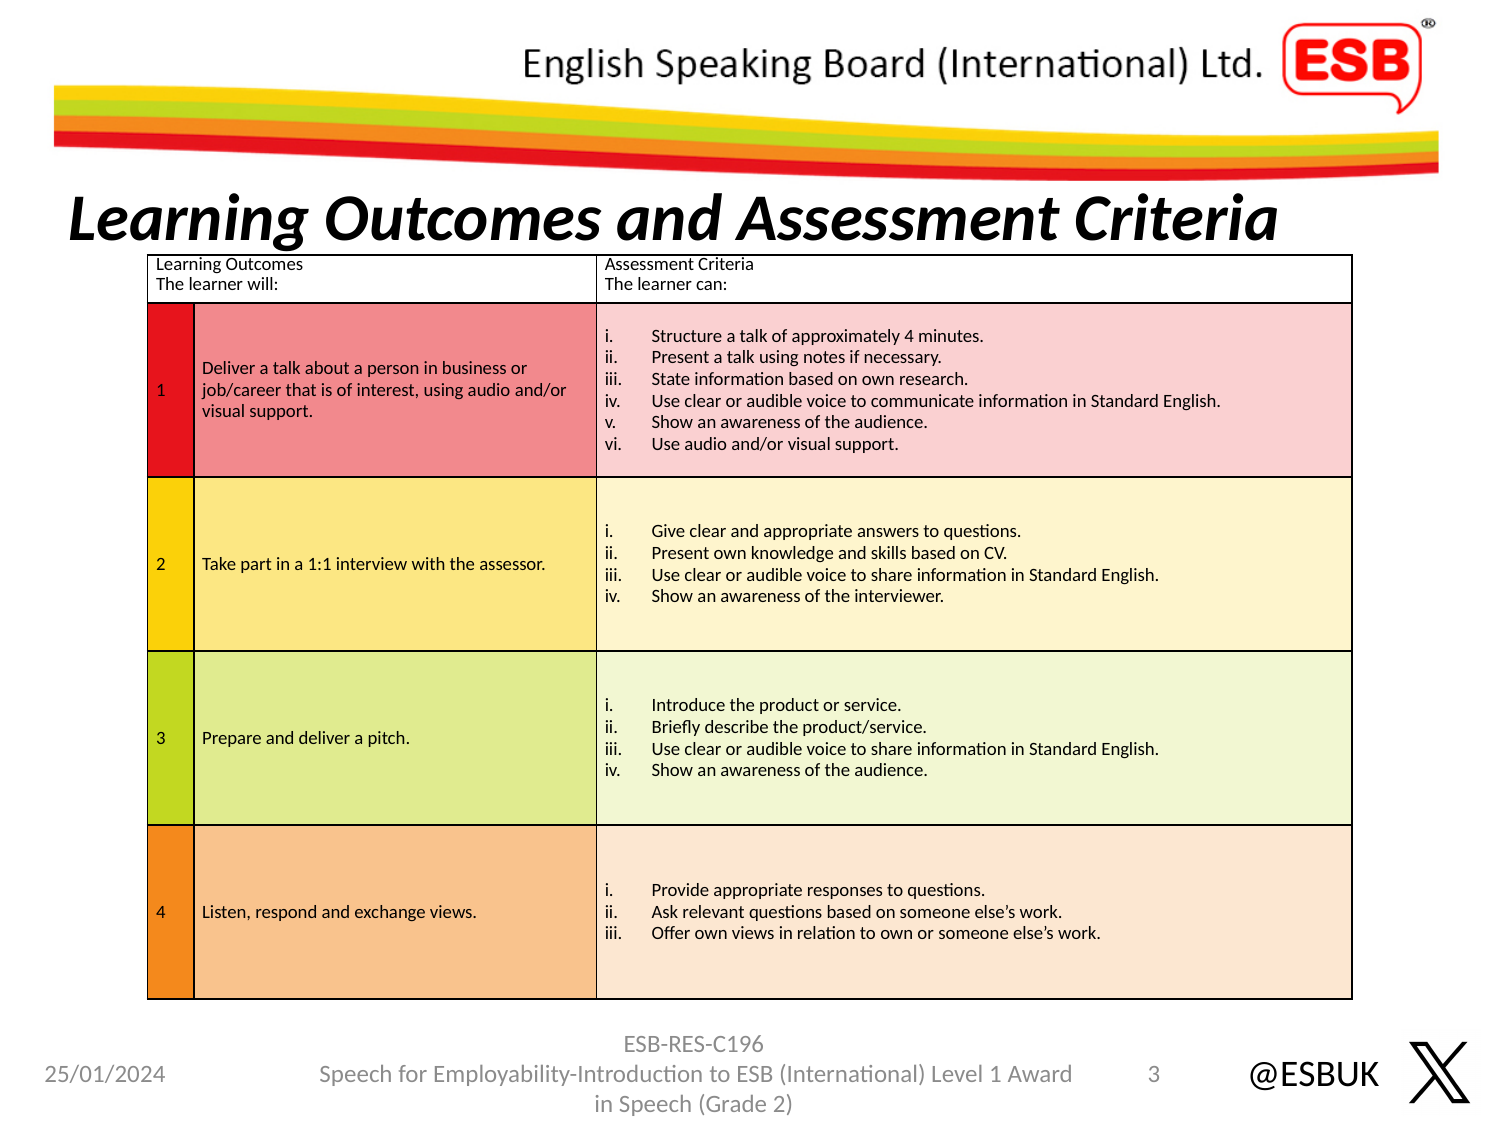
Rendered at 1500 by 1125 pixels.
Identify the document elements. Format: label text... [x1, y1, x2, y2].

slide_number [29, 1042, 301, 1103]
title Learning Outcomes and Assessment Criteria [53, 170, 1447, 268]
slide_number 3 [930, 1042, 1176, 1103]
table_cell Prepare and deliver a pitch. [195, 652, 596, 824]
table_cell Provide appropriate responses to questions. Ask relevant questions based on someone else’s work. Offer own views in relation to own or someone else’s work. [597, 826, 1351, 998]
table_cell Introduce the product or service. Briefly describe the product/service. Use clear or audible voice to share information in Standard English. Show an awareness of the audience. [597, 652, 1351, 824]
table_cell Structure a talk of approximately 4 minutes. Present a talk using notes if necessary. State information based on own research. Use clear or audible voice to communicate information in Standard English. Show an awareness of the audience. Use audio and/or visual support. [597, 304, 1351, 476]
table_cell Give clear and appropriate answers to questions. Present own knowledge and skills based on CV. Use clear or audible voice to share information in Standard English. Show an awareness of the interviewer. [597, 478, 1351, 650]
table_cell Take part in a 1:1 interview with the assessor. [195, 478, 596, 650]
table_cell Deliver a talk about a person in business or job/career that is of interest, using audio and/or visual support. [195, 304, 596, 476]
table_header Learning Outcomes The learner will: [148, 256, 596, 302]
table_cell 2 [148, 478, 193, 650]
table_cell 4 [148, 826, 193, 998]
footer ESB-RES-C196 Speech for Employability-Introduction to ESB (International) Level 1 Award in Speech (Grade 2) [301, 1042, 930, 1103]
picture [1400, 1029, 1481, 1116]
table_cell 1 [148, 304, 193, 476]
table_cell 3 [148, 652, 193, 824]
table_cell Listen, respond and exchange views. [195, 826, 596, 998]
picture [0, 0, 1500, 189]
table_header Assessment Criteria The learner can: [597, 256, 1351, 302]
